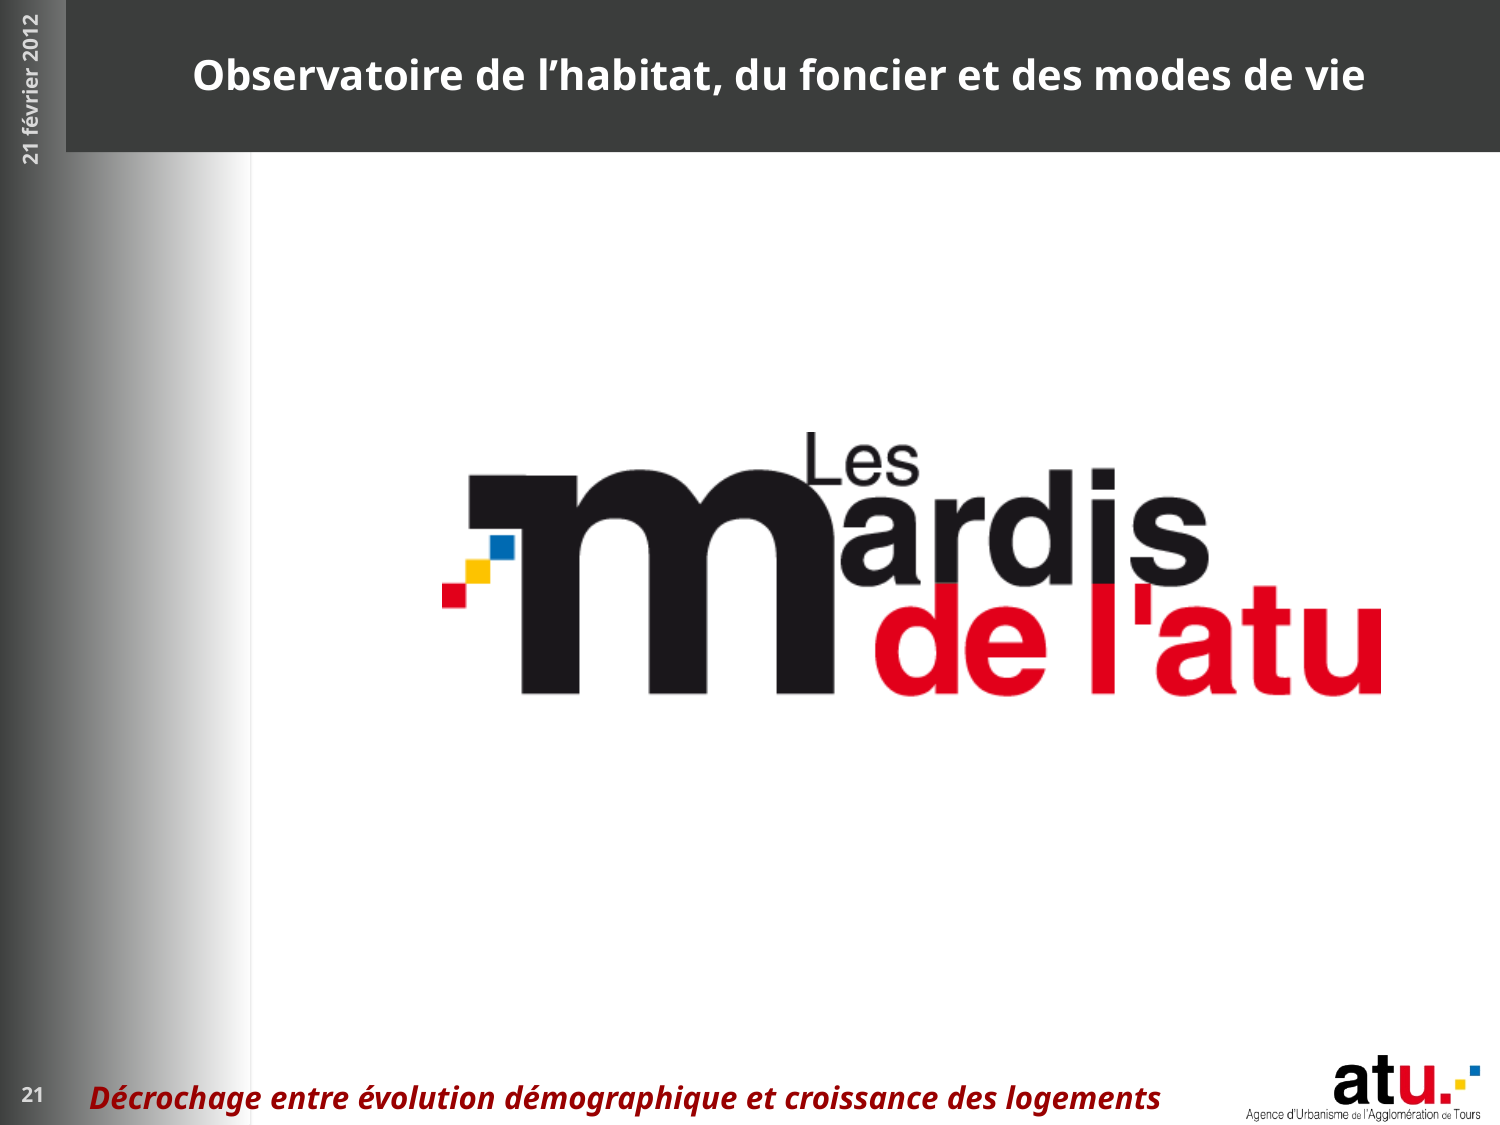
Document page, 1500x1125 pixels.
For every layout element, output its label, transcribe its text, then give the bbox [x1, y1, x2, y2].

footer Observatoire de l’habitat, du foncier et des modes de vie [100, 7, 1459, 140]
picture [442, 431, 1381, 701]
slide_number 21 février 2012 [14, 0, 45, 500]
picture [1246, 1042, 1500, 1124]
slide_number 21 [0, 1065, 67, 1125]
text_box Décrochage entre évolution démographique et croissance des logements [64, 1070, 1187, 1125]
